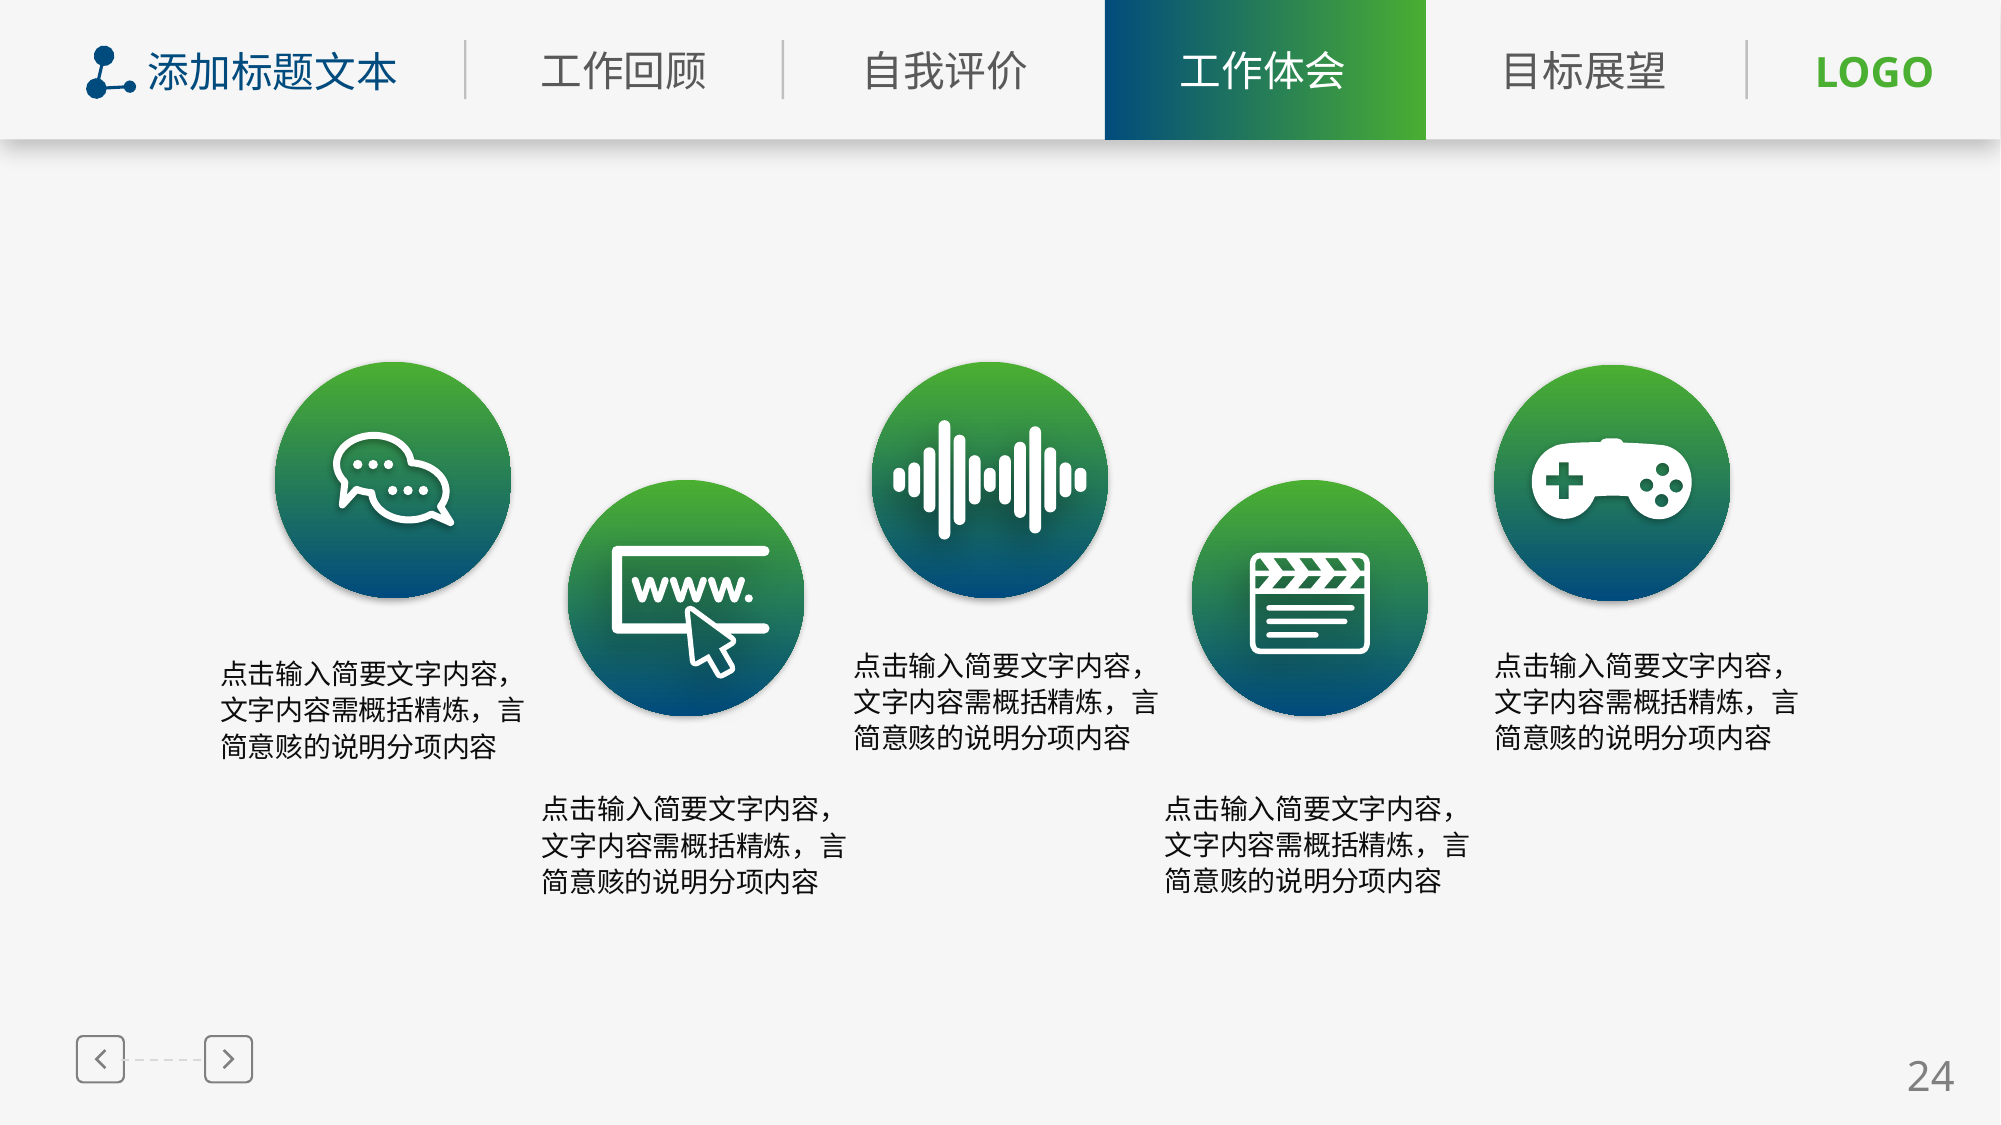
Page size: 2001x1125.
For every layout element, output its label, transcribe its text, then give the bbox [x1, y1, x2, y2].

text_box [274, 361, 512, 599]
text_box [567, 479, 805, 717]
text_box 点击输入简要文字内容，文字内容需概括精炼，言简意赅的说明分项内容 [220, 654, 550, 763]
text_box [92, 38, 429, 105]
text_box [1191, 479, 1429, 717]
text_box 点击输入简要文字内容，文字内容需概括精炼，言简意赅的说明分项内容 [853, 645, 1184, 754]
text_box 点击输入简要文字内容，文字内容需概括精炼，言简意赅的说明分项内容 [1164, 788, 1495, 898]
text_box 点击输入简要文字内容，文字内容需概括精炼，言简意赅的说明分项内容 [541, 789, 872, 898]
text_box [1494, 364, 1731, 602]
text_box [871, 361, 1109, 599]
text_box 点击输入简要文字内容，文字内容需概括精炼，言简意赅的说明分项内容 [1494, 645, 1825, 754]
